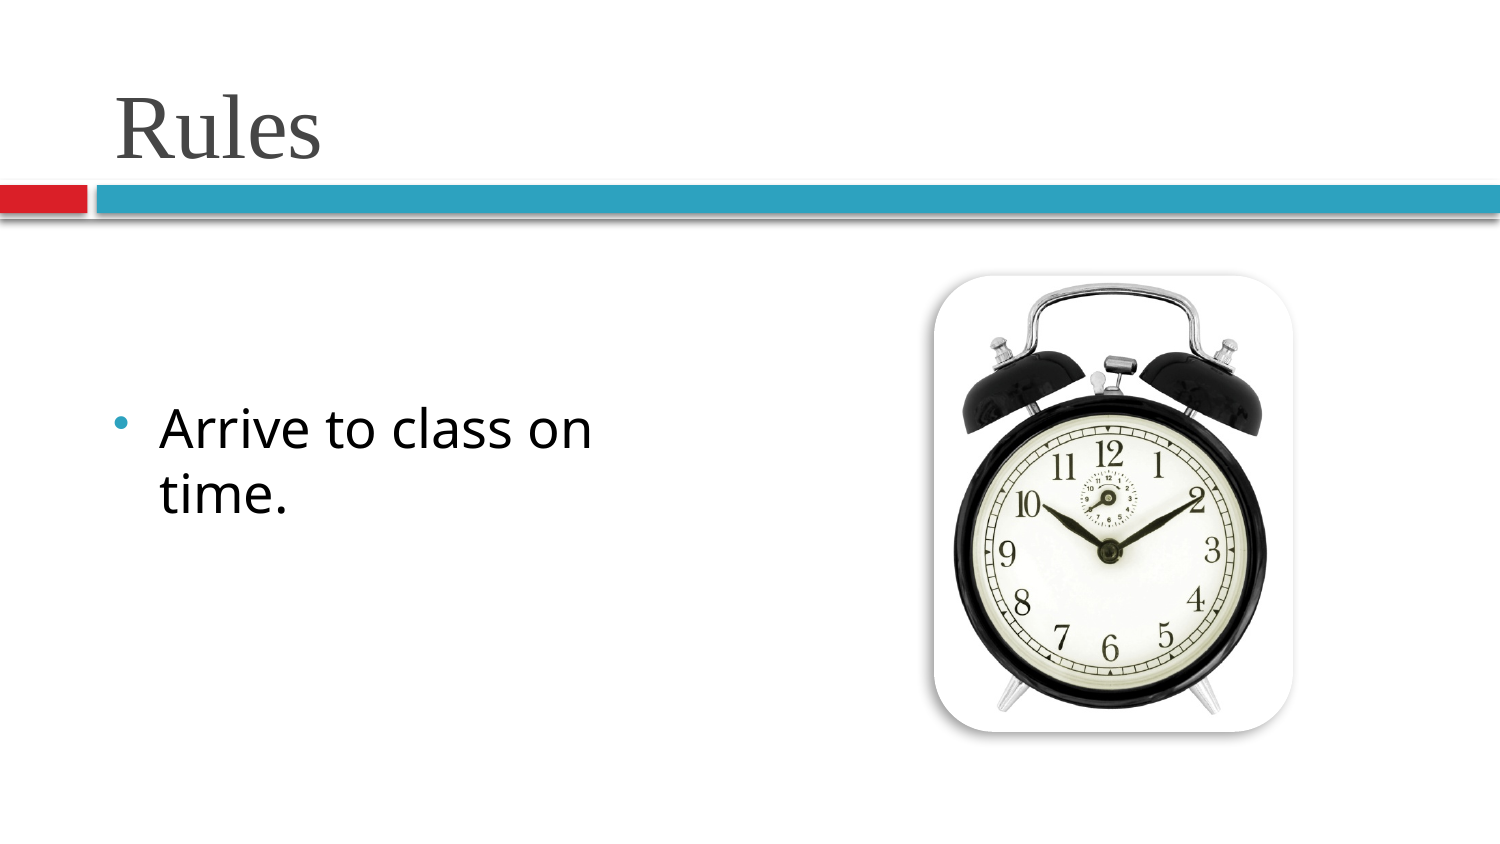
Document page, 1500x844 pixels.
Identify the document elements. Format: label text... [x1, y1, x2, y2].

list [933, 275, 1294, 733]
list Arrive to class on time. [99, 196, 738, 722]
title Rules [99, 19, 1438, 185]
